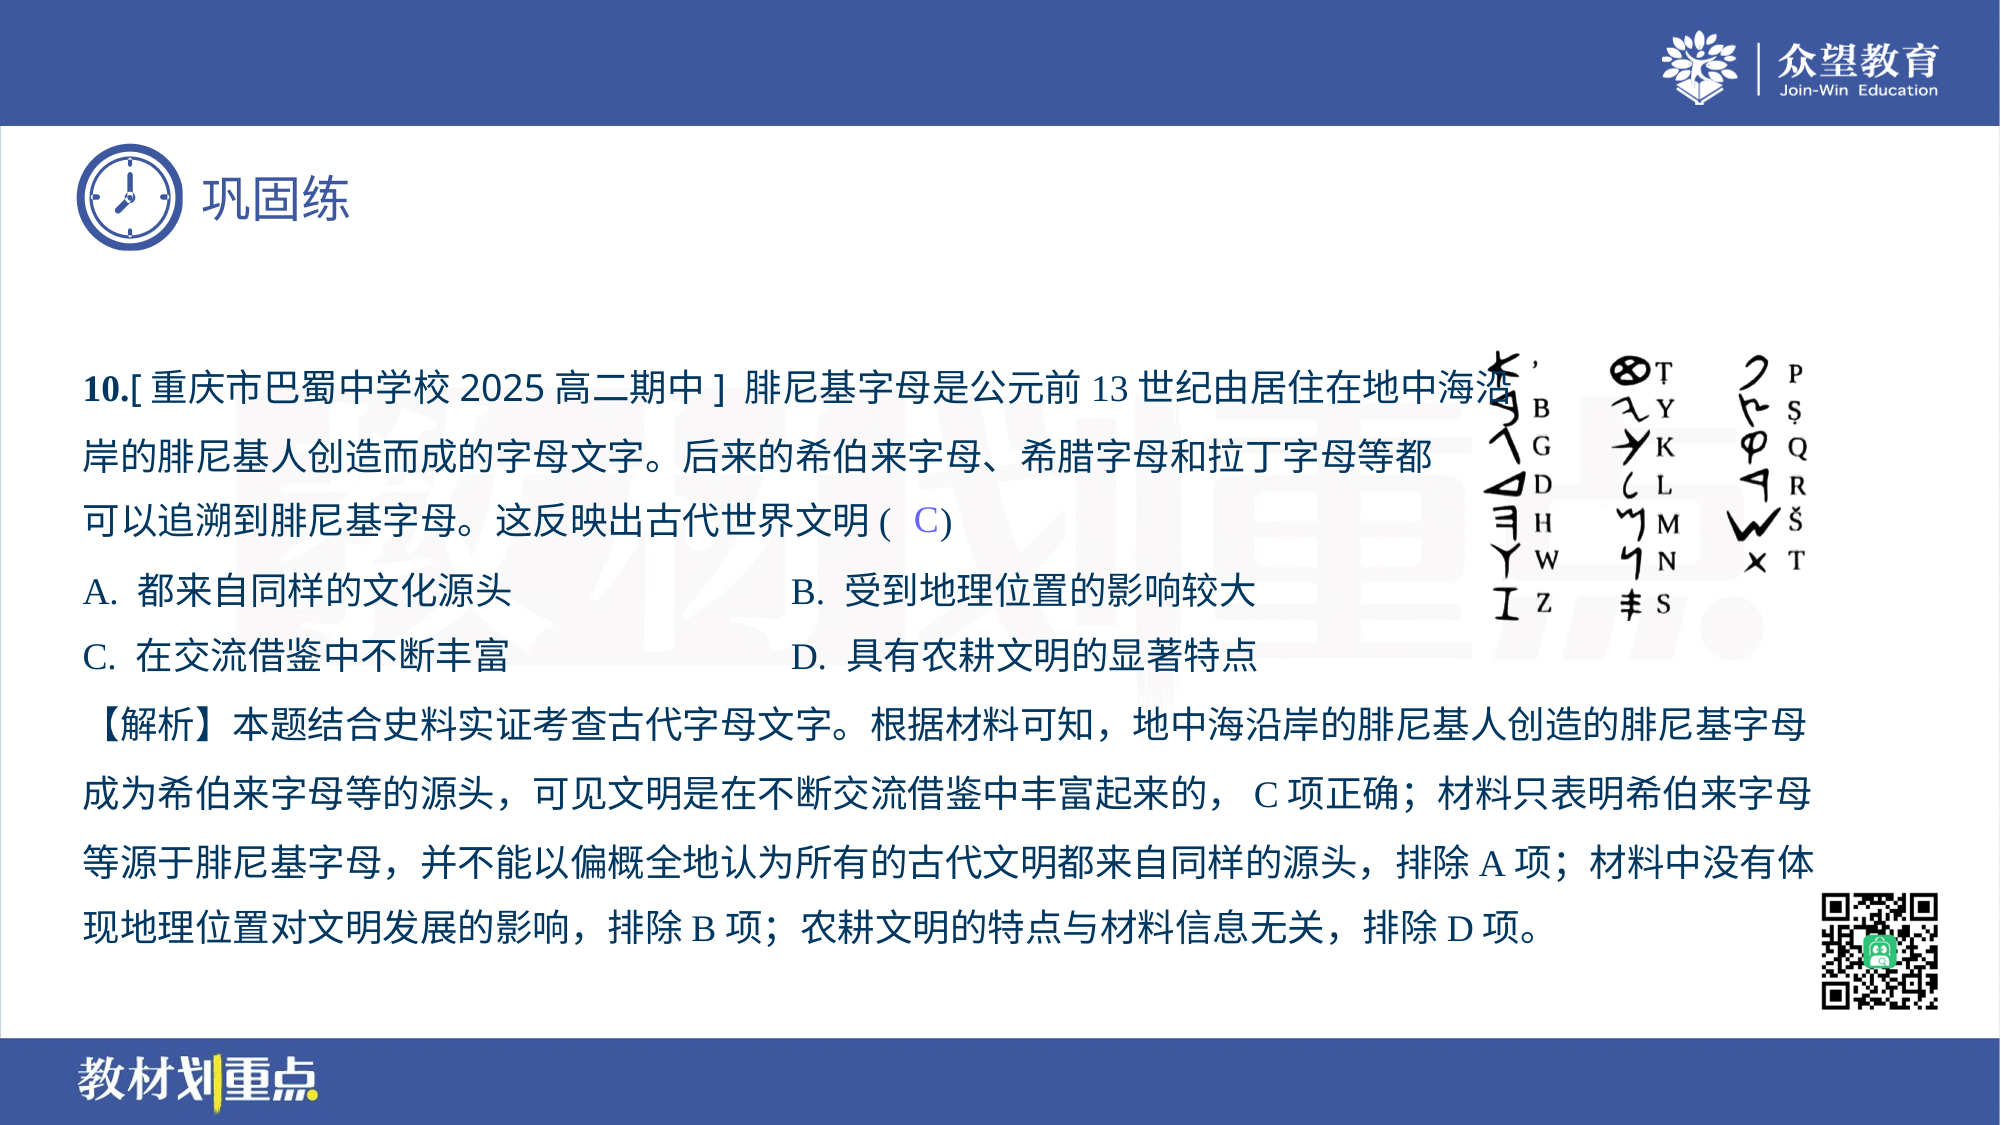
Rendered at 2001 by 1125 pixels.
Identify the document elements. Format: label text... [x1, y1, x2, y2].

text_box C [900, 475, 953, 534]
text_box 【解析】本题结合史料实证考查古代字母文字。根据材料可知，地中海沿岸的腓尼基人创造的腓尼基字母 成为希伯来字母等的源头，可见文明是在不断交流借鉴中丰富起来的，C项正确；材料只表明希伯来字母 等源于腓尼基字母，并不能以偏概全地认为所有的古代文明都来自同样的源头，排除A项；材料中没有体 现地理位置对文明发展的影响，排除B项；农耕文明的特点与材料信息无关，排除D项。 [82, 677, 1817, 943]
text_box A. 都来自同样的文化源头 B. 受到地理位置的影响较大 C. 在交流借鉴中不断丰富 D. 具有农耕文明的显著特点 [82, 543, 1464, 670]
text_box 10.[重庆市巴蜀中学校2025高二期中] 腓尼基字母是公元前13世纪由居住在地中海沿 岸的腓尼基人创造而成的字母文字。后来的希伯来字母、希腊字母和拉丁字母等都 可以追溯到腓尼基字母。这反映出古代世界文明( ) [82, 340, 1464, 536]
picture [0, 0, 2000, 1125]
